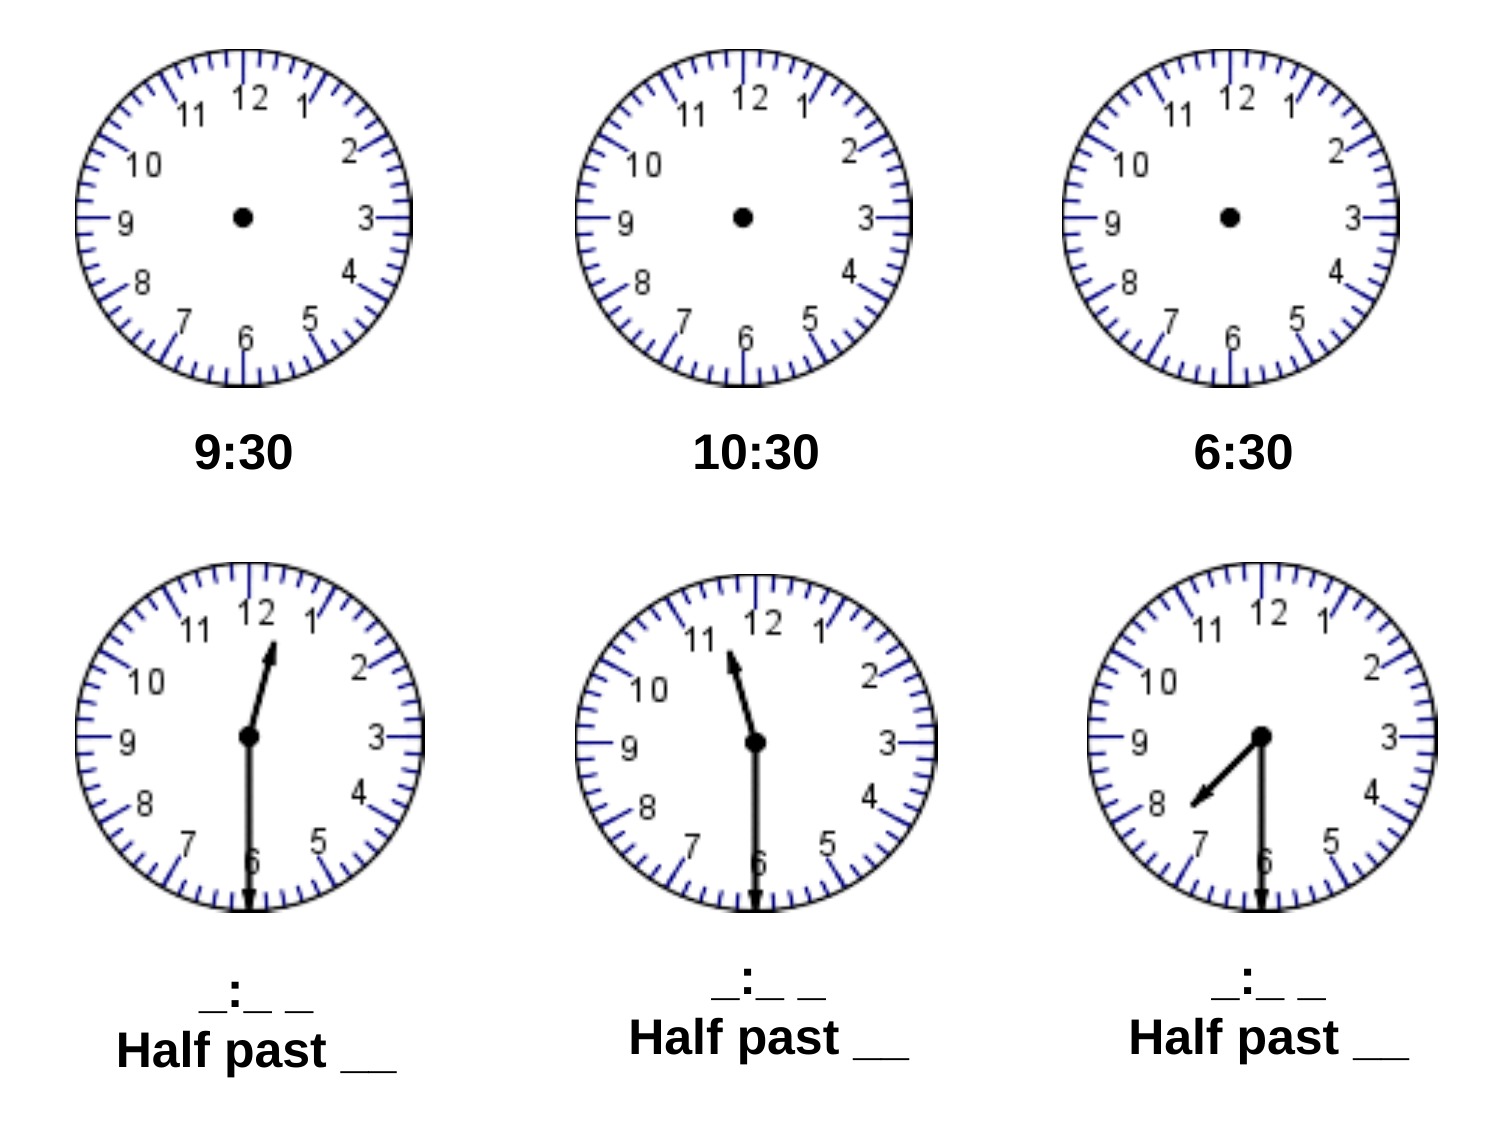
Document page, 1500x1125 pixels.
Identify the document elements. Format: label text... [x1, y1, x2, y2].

text_box 9:30 [112, 412, 375, 488]
text_box 10:30 [624, 412, 888, 488]
picture [574, 49, 913, 388]
text_box _:_ _ Half past __ [612, 937, 925, 1073]
picture [74, 562, 426, 913]
text_box 6:30 [1099, 412, 1388, 488]
picture [574, 574, 938, 913]
picture [74, 49, 413, 388]
picture [1087, 562, 1438, 913]
text_box _:_ _ Half past __ [99, 949, 413, 1085]
text_box _:_ _ Half past __ [1112, 937, 1425, 1073]
picture [1062, 49, 1401, 388]
